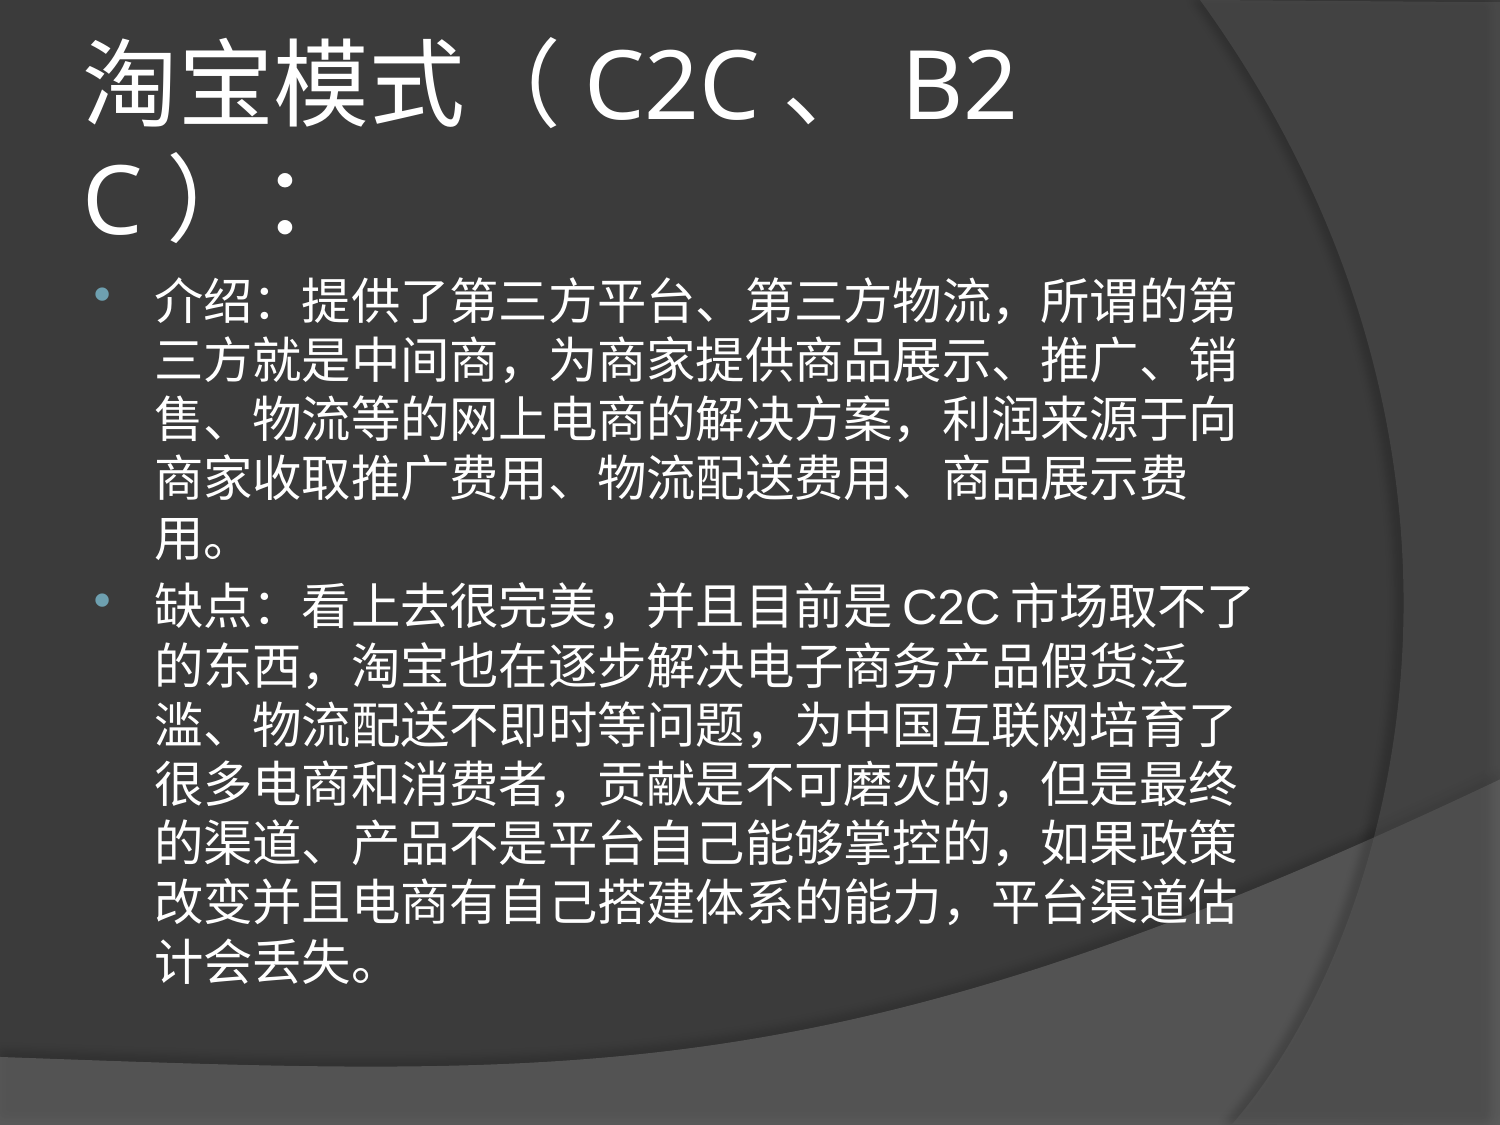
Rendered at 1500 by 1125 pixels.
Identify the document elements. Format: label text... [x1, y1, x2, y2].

title 淘宝模式（C2C、B2C）： [74, 44, 1301, 233]
list 介绍：提供了第三方平台、第三方物流，所谓的第三方就是中间商，为商家提供商品展示、推广、销售、物流等的网上电商的解决方案，利润来源于向商家收取推广费用、物流配送费用、商品展示费用。 缺点：看上去很完美，并且目前是C2C市场取不了的东西，淘宝也在逐步解决电子商务产品假货泛滥、物流配送不即时等问题，为中国互联网培育了很多电商和消费者，贡献是不可磨灭的，但是最终的渠道、产品不是平台自己能够掌控的，如果政策改变并且电商有自己搭建体系的能力，平台渠道估计会丢失。 [74, 262, 1301, 1006]
